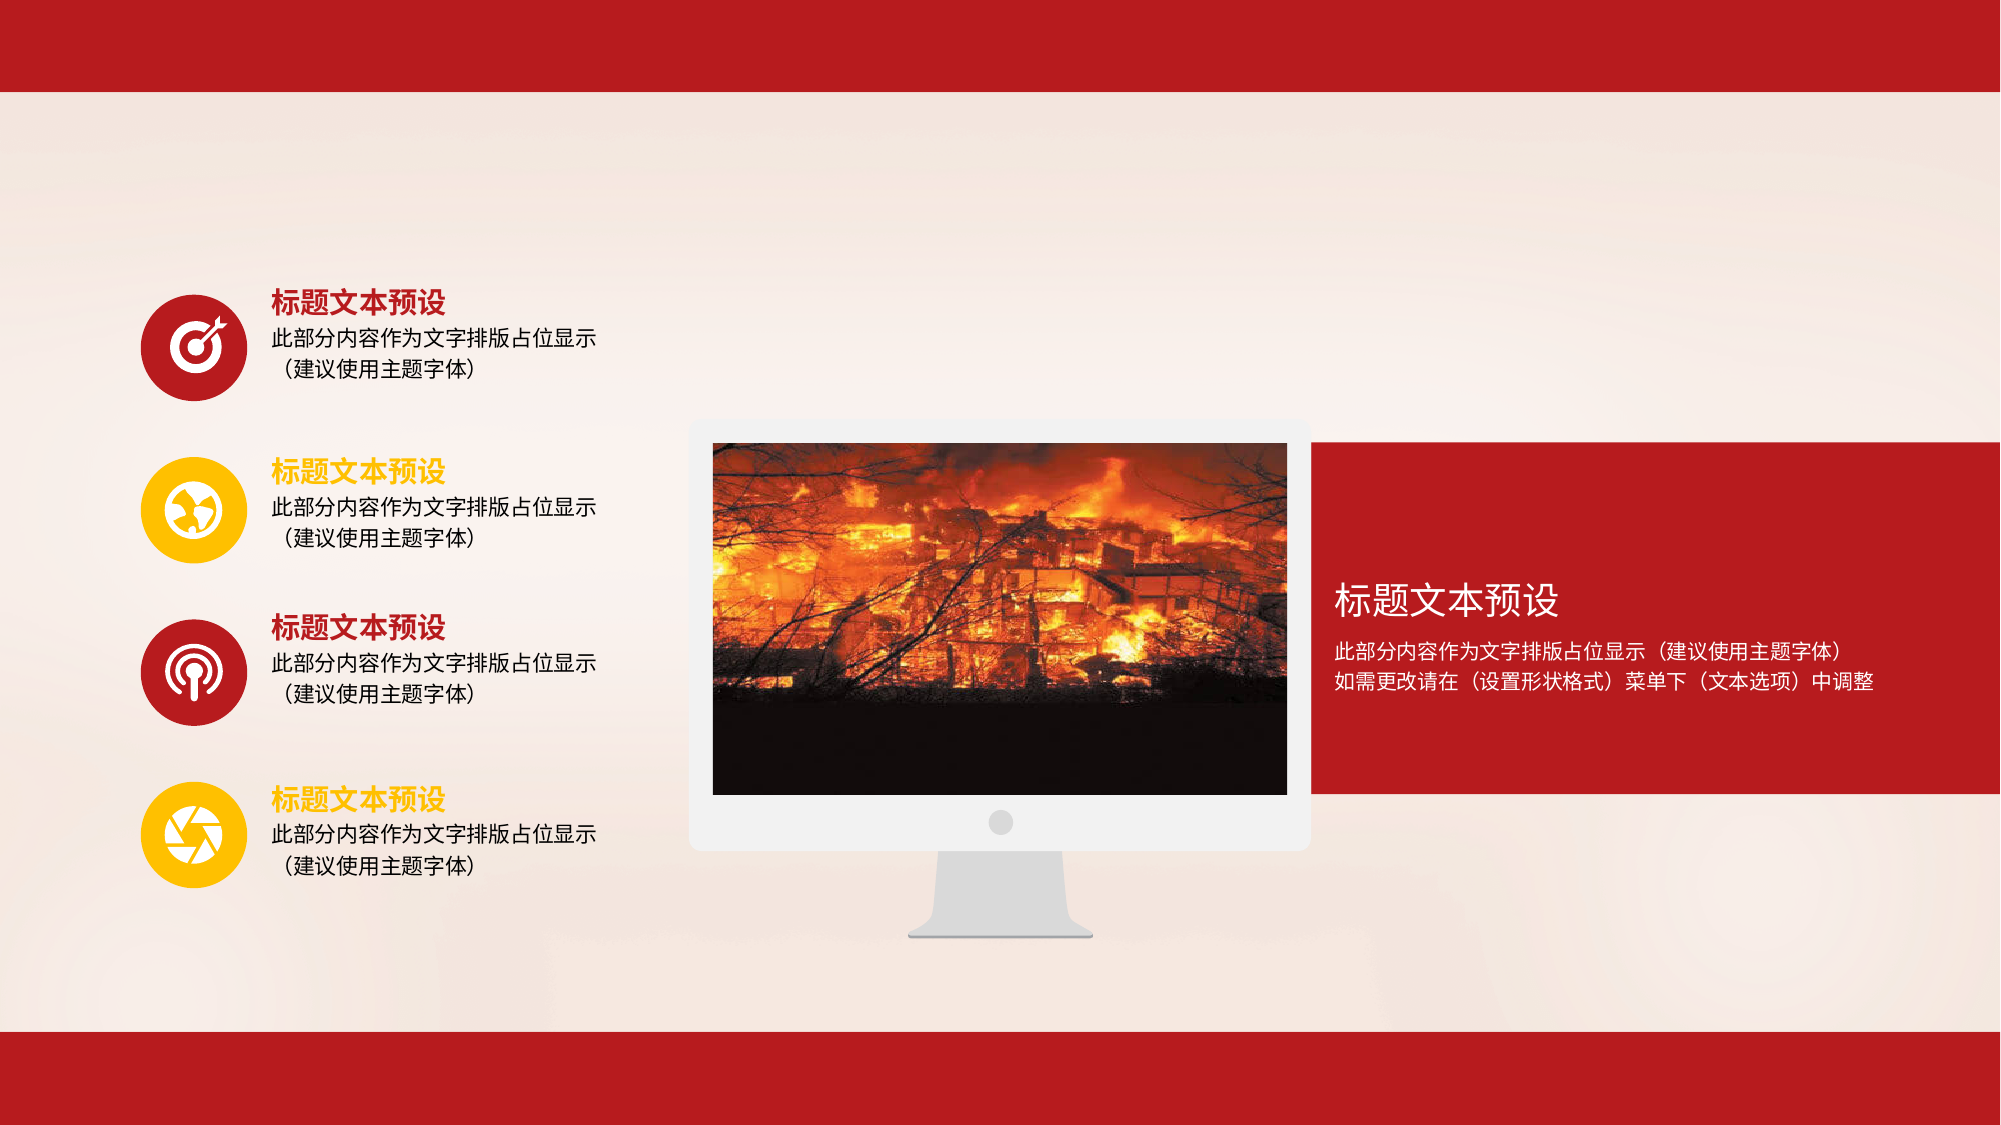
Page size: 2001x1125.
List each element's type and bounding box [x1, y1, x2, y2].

text_box [140, 273, 2000, 939]
picture [0, 0, 2001, 1125]
